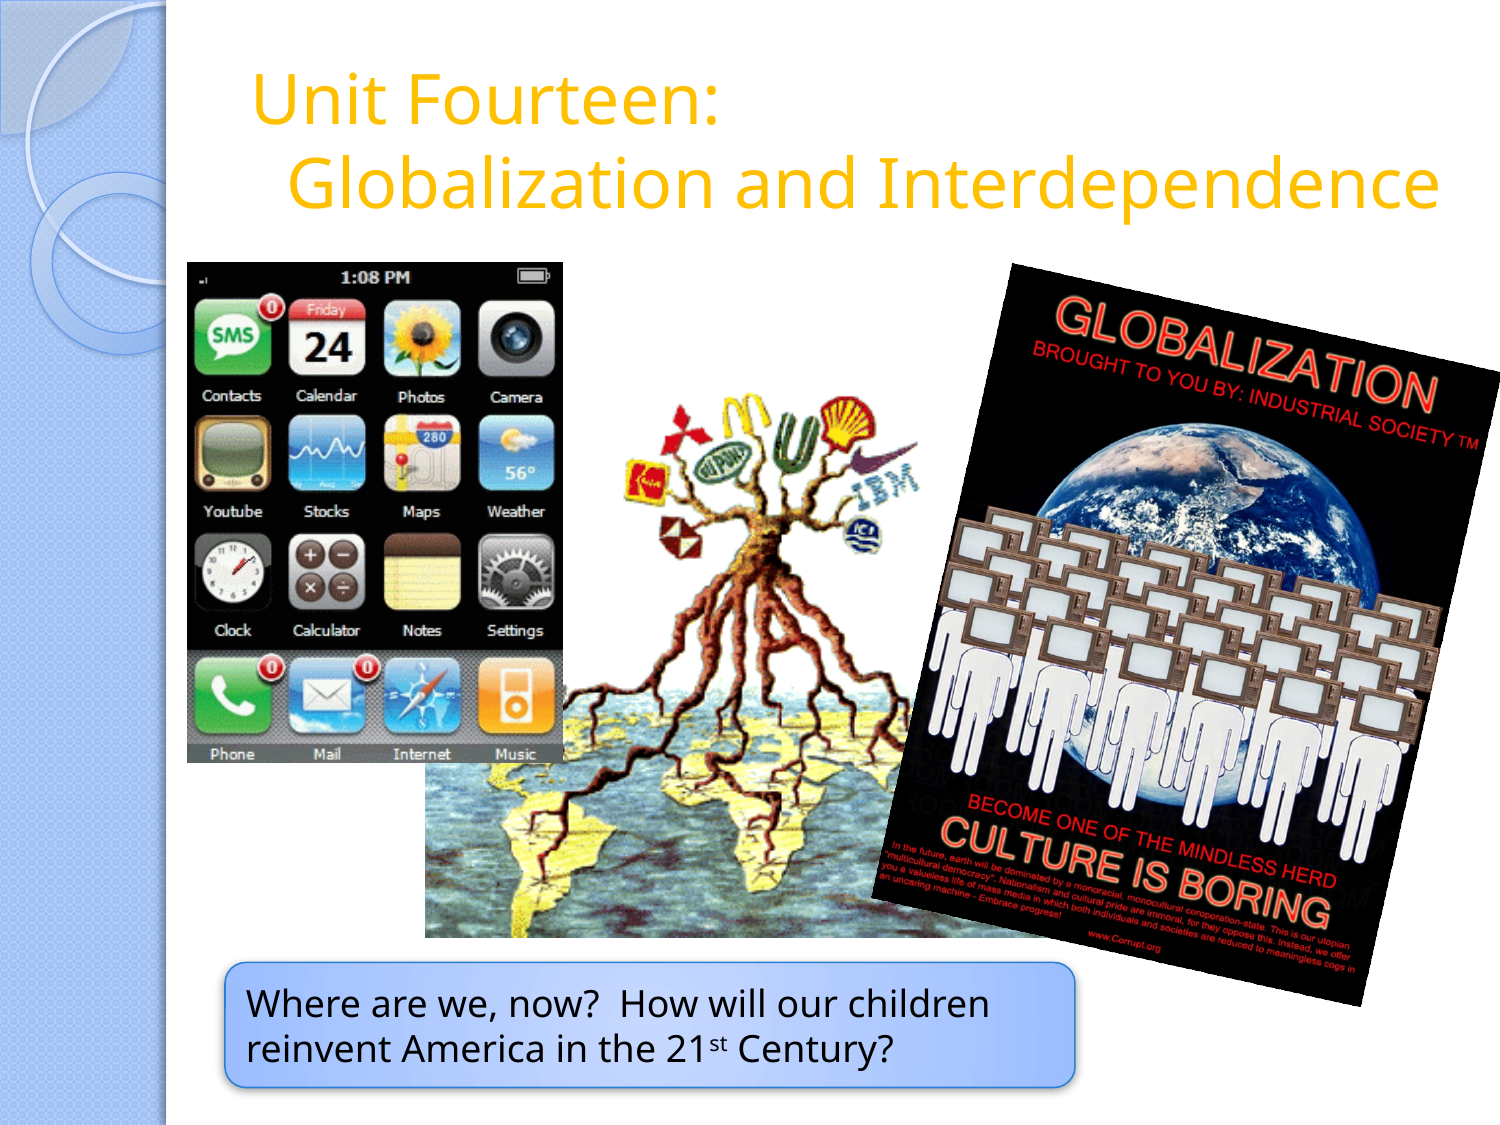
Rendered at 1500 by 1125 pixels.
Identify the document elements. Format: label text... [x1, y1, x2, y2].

picture [934, 264, 1500, 1006]
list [424, 387, 927, 938]
title Unit Fourteen: Globalization and Interdependence [235, 45, 1466, 233]
text_box Where are we, now? How will our children reinvent America in the 21st Century? [224, 961, 1076, 1089]
picture [187, 262, 563, 763]
